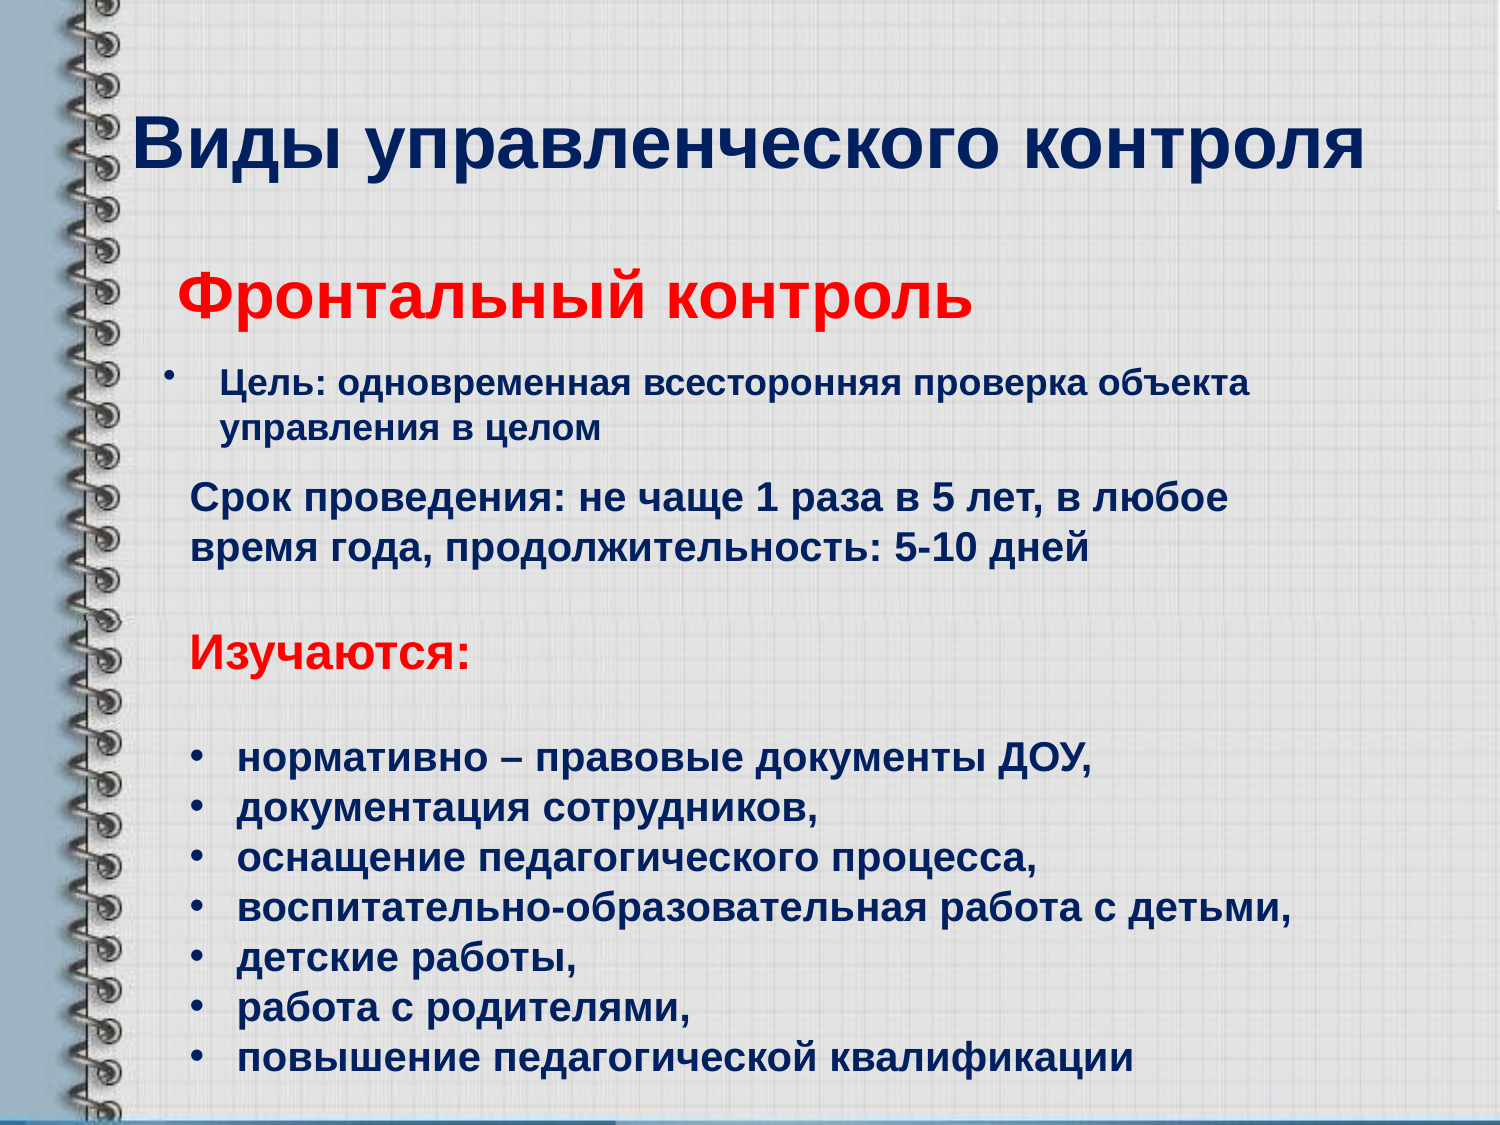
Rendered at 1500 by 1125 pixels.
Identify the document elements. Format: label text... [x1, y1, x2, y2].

text_box Срок проведения: не чаще 1 раза в 5 лет, в любое время года, продолжительность: 5-10 дней Изучаются: нормативно – правовые документы ДОУ, документация сотрудников, оснащение педагогического процесса, воспитательно-образовательная работа с детьми, детские работы, работа с родителями, повышение педагогической квалификации [174, 462, 1363, 1125]
title Виды управленческого контроля [74, 44, 1426, 233]
text_box Фронтальный контроль [162, 244, 1038, 339]
picture [0, 0, 1500, 1125]
list Цель: одновременная всесторонняя проверка объекта управления в целом [147, 349, 1499, 1093]
